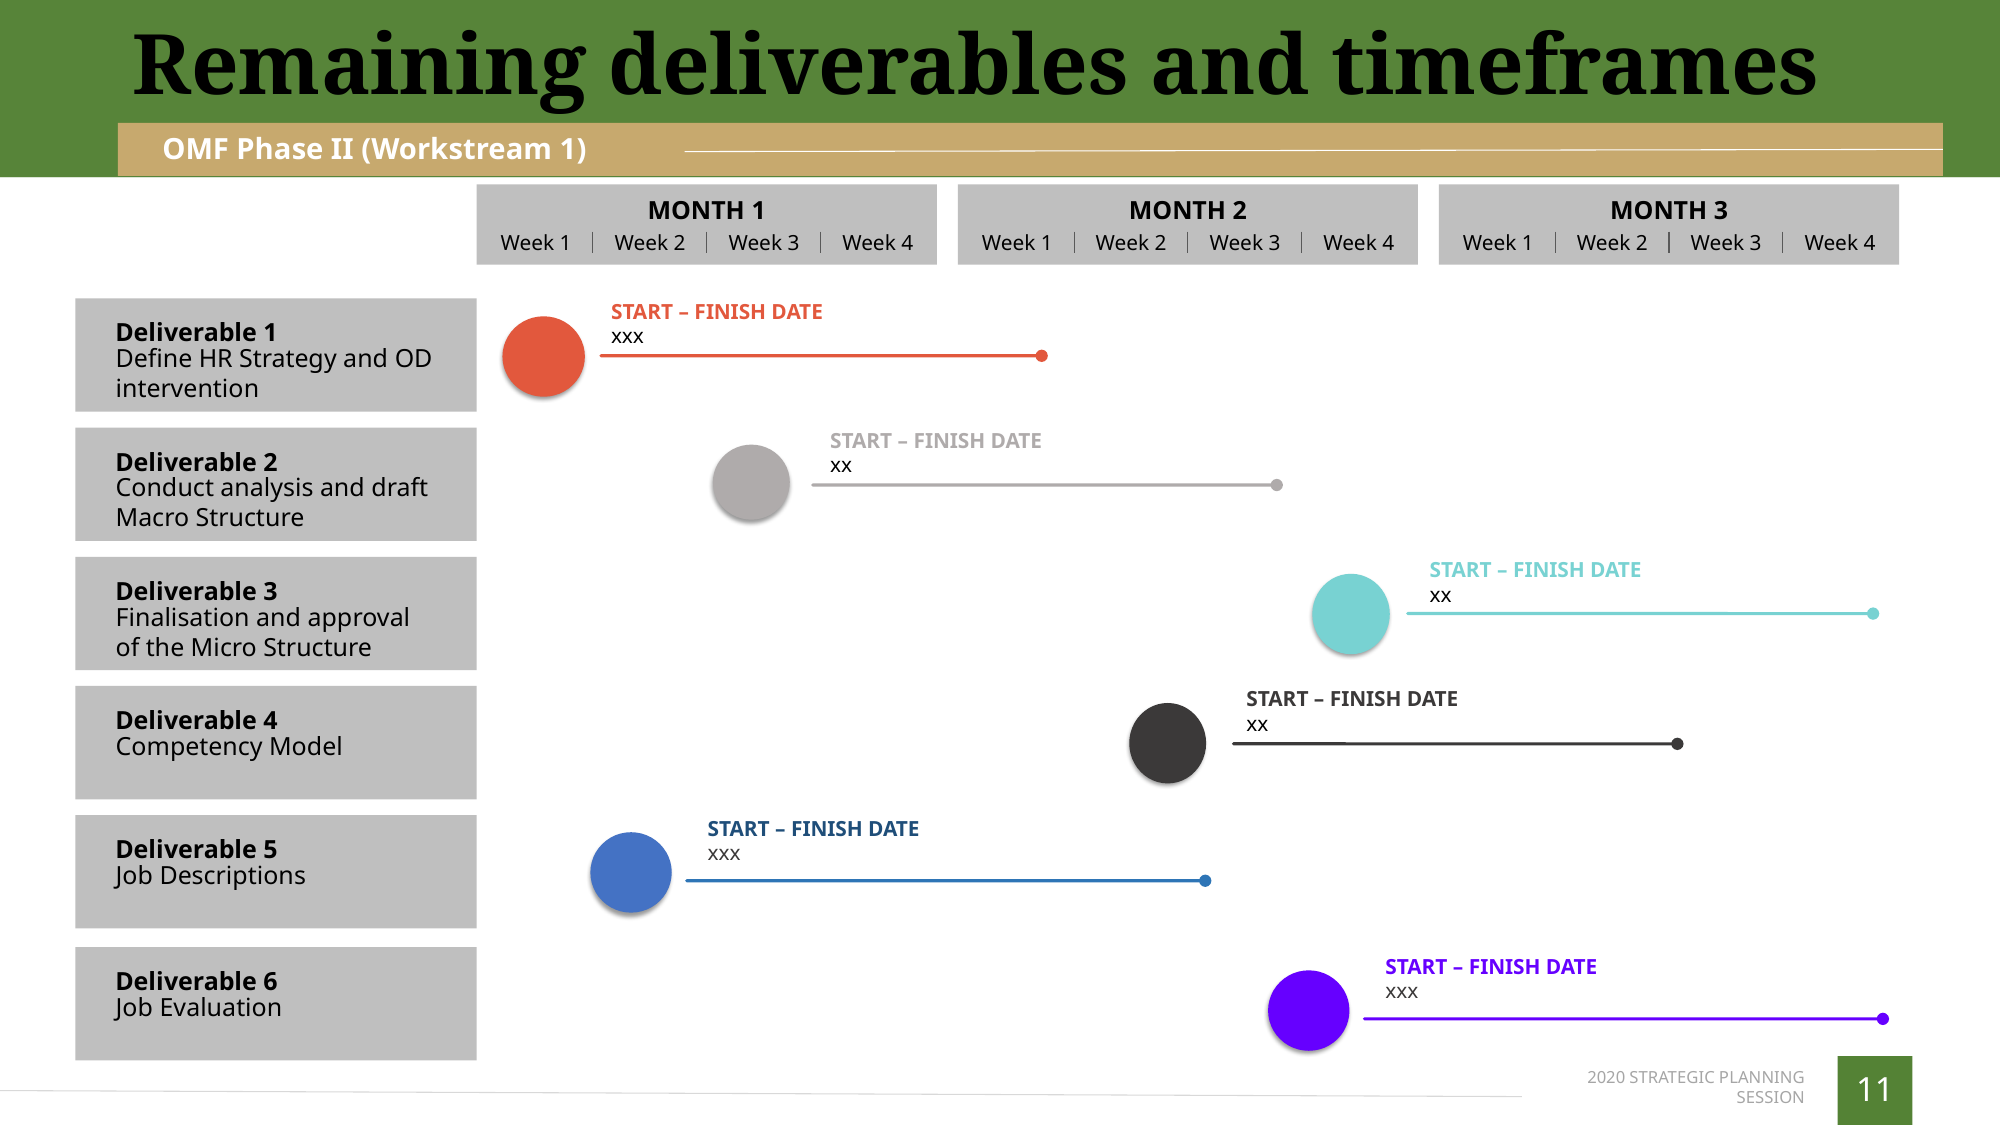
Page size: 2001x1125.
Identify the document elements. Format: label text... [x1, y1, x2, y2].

text_box OMF Phase II (Workstream 1) [162, 135, 685, 166]
text_box [117, 135, 1943, 176]
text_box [957, 184, 1419, 265]
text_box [1268, 953, 1883, 1051]
text_box Deliverable 6 [115, 965, 293, 991]
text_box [1438, 184, 1900, 265]
text_box Remaining deliverables and timeframes [117, 0, 2000, 135]
text_box Job Evaluation [115, 991, 437, 1022]
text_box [75, 427, 1277, 541]
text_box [75, 815, 1206, 929]
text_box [75, 298, 1042, 412]
text_box [0, 0, 2000, 178]
text_box [75, 947, 477, 1061]
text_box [75, 685, 1678, 800]
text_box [75, 556, 1874, 671]
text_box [476, 184, 937, 265]
